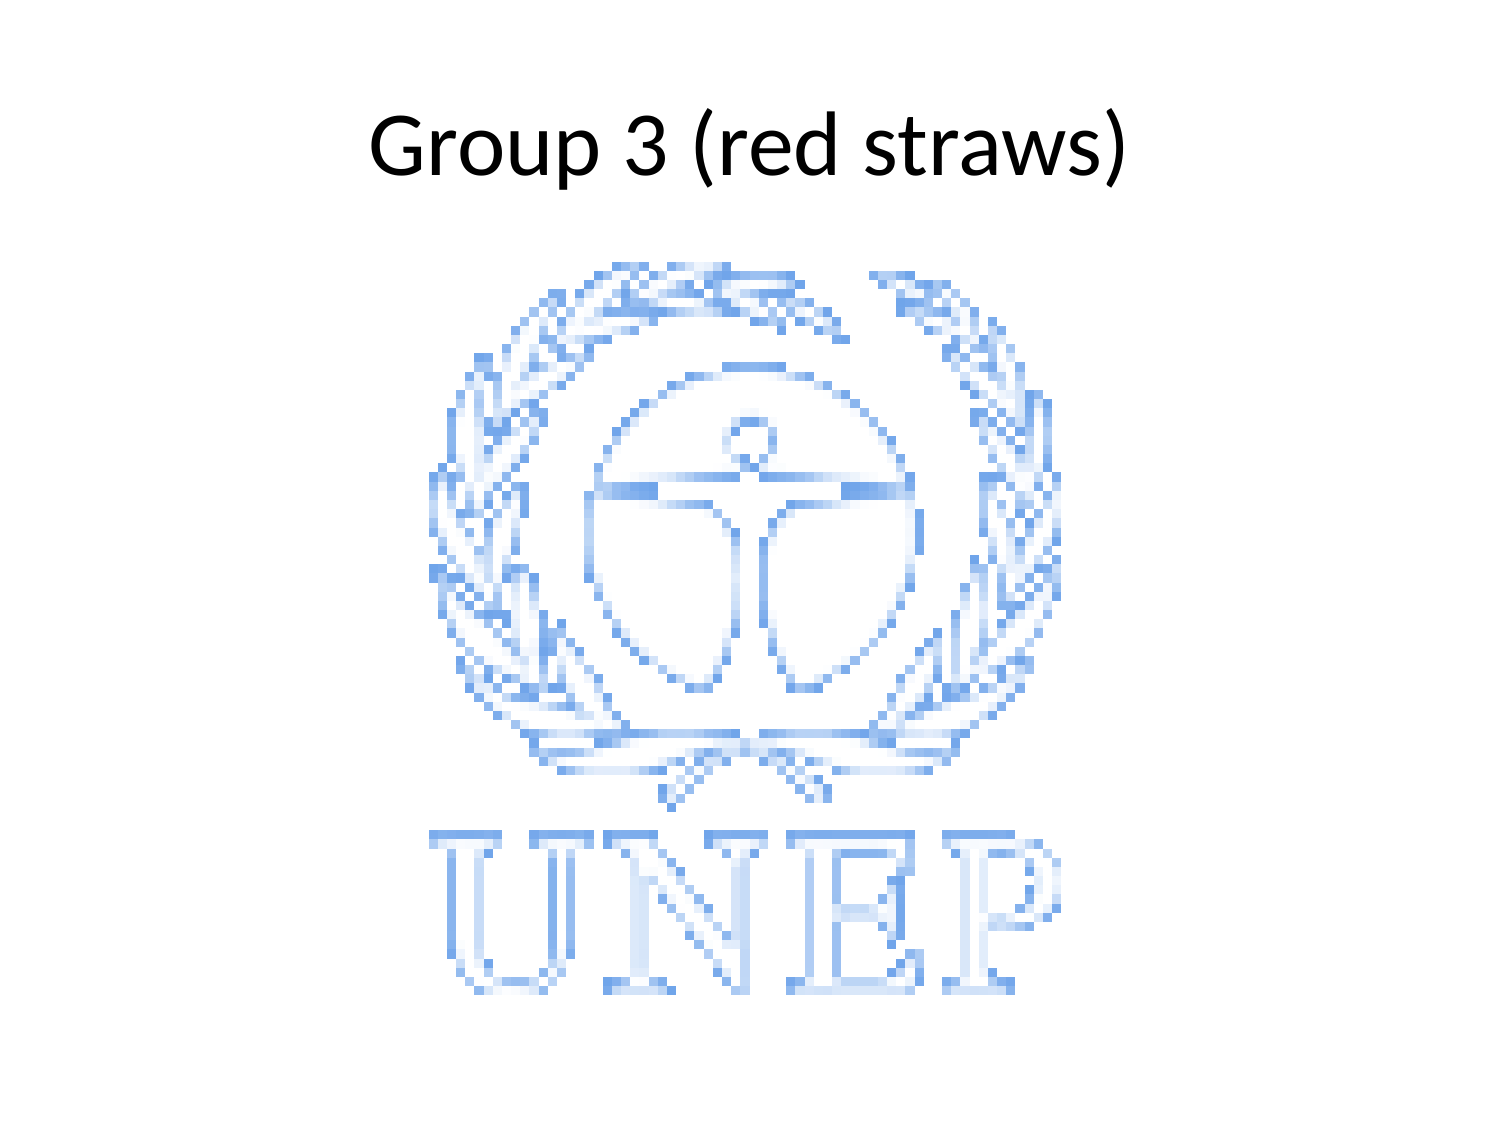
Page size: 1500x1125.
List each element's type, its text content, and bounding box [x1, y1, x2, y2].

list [74, 262, 1426, 1006]
title Group 3 (red straws) [75, 45, 1425, 233]
